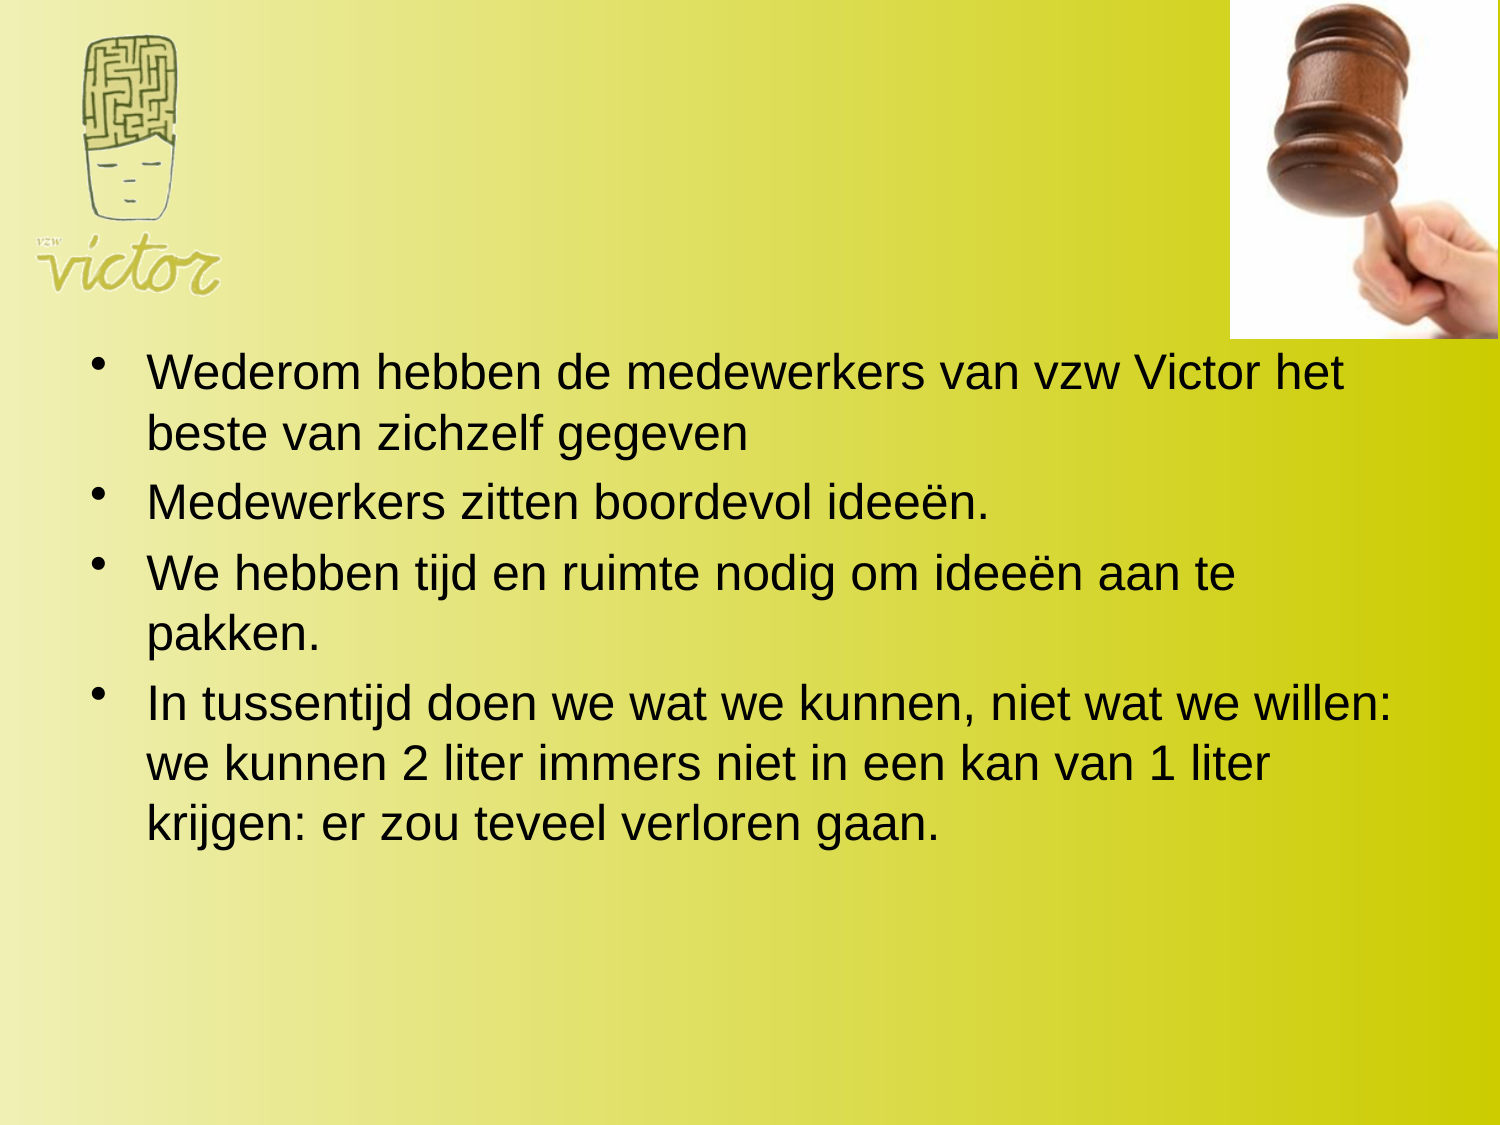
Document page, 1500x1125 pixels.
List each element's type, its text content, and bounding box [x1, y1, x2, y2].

list Wederom hebben de medewerkers van vzw Victor het beste van zichzelf gegeven Medewerkers zitten boordevol ideeën. We hebben tijd en ruimte nodig om ideeën aan te pakken. In tussentijd doen we wat we kunnen, niet wat we willen: we kunnen 2 liter immers niet in een kan van 1 liter krijgen: er zou teveel verloren gaan. [74, 262, 1426, 1006]
picture [1230, 0, 1499, 340]
picture [29, 30, 234, 303]
